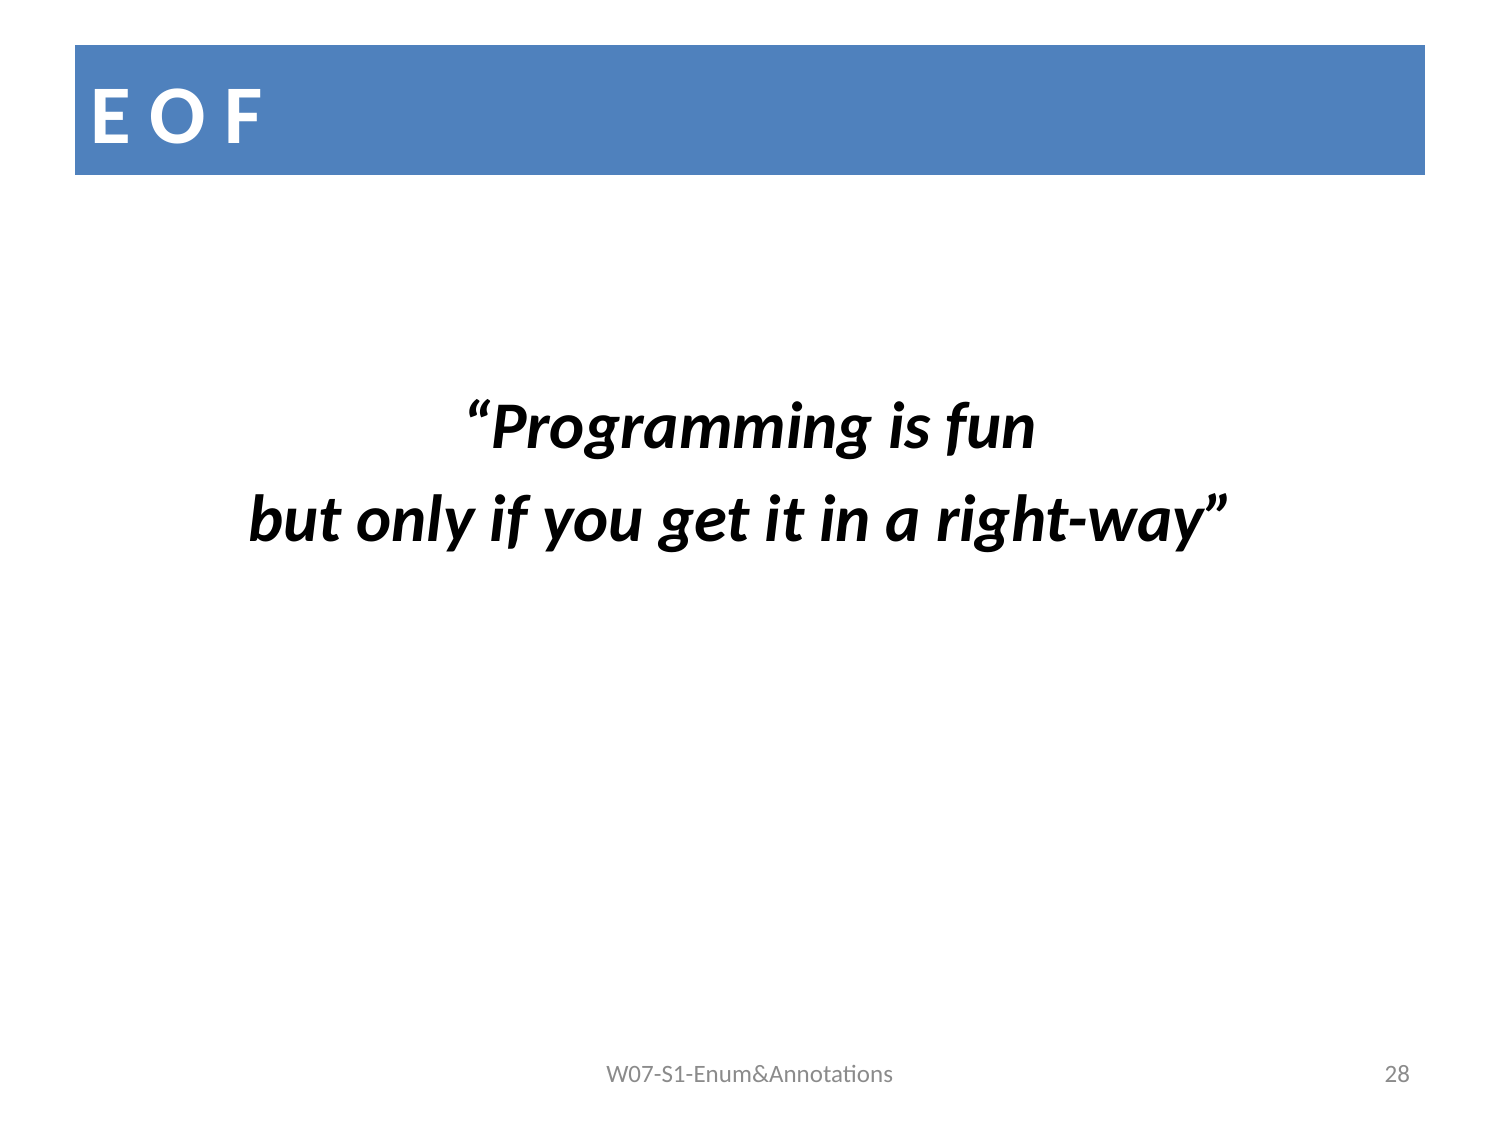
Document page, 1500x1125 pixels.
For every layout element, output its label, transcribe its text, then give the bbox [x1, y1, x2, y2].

list “Programming is fun but only if you get it in a right-way” [75, 187, 1425, 1005]
slide_number 28 [1074, 1042, 1425, 1103]
footer W07-S1-Enum&Annotations [512, 1042, 988, 1103]
title E O F [75, 45, 1425, 175]
